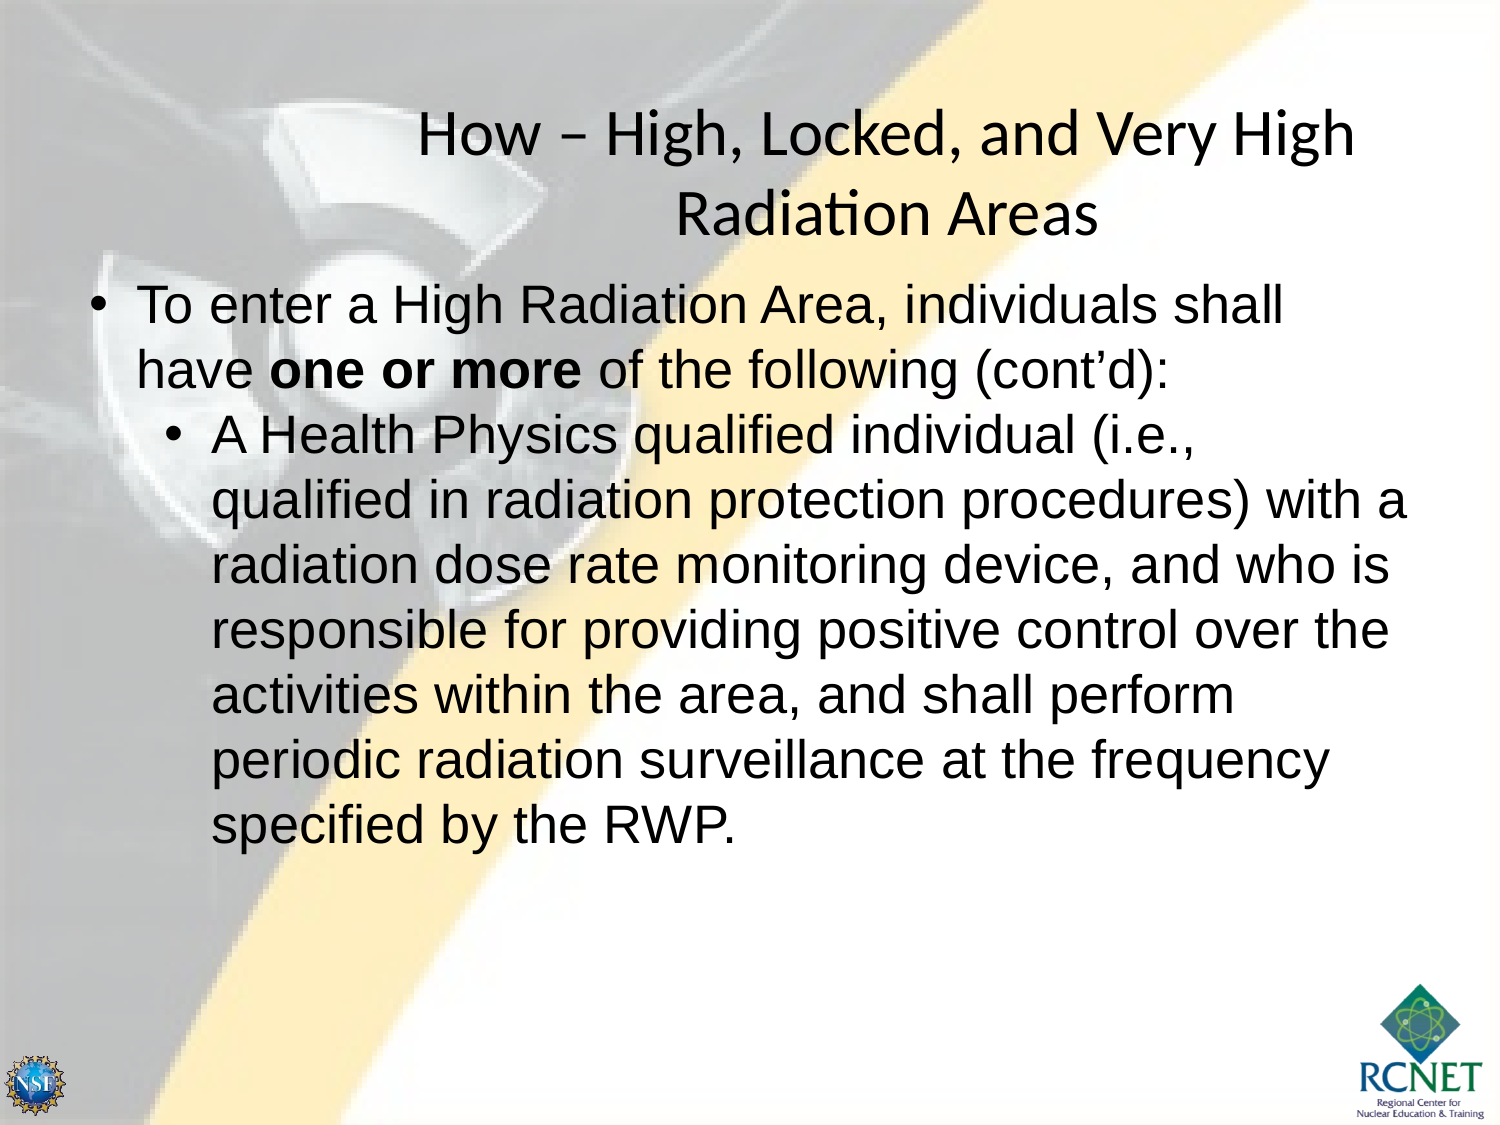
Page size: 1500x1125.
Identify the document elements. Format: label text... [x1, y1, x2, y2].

title How – High, Locked, and Very High Radiation Areas [275, 75, 1500, 263]
text_box To enter a High Radiation Area, individuals shall have one or more of the following (cont’d): A Health Physics qualified individual (i.e., qualified in radiation protection procedures) with a radiation dose rate monitoring device, and who is responsible for providing positive control over the activities within the area, and shall perform periodic radiation surveillance at the frequency specified by the RWP. [74, 262, 1425, 1025]
picture [0, 1056, 75, 1116]
picture [1332, 977, 1500, 1125]
